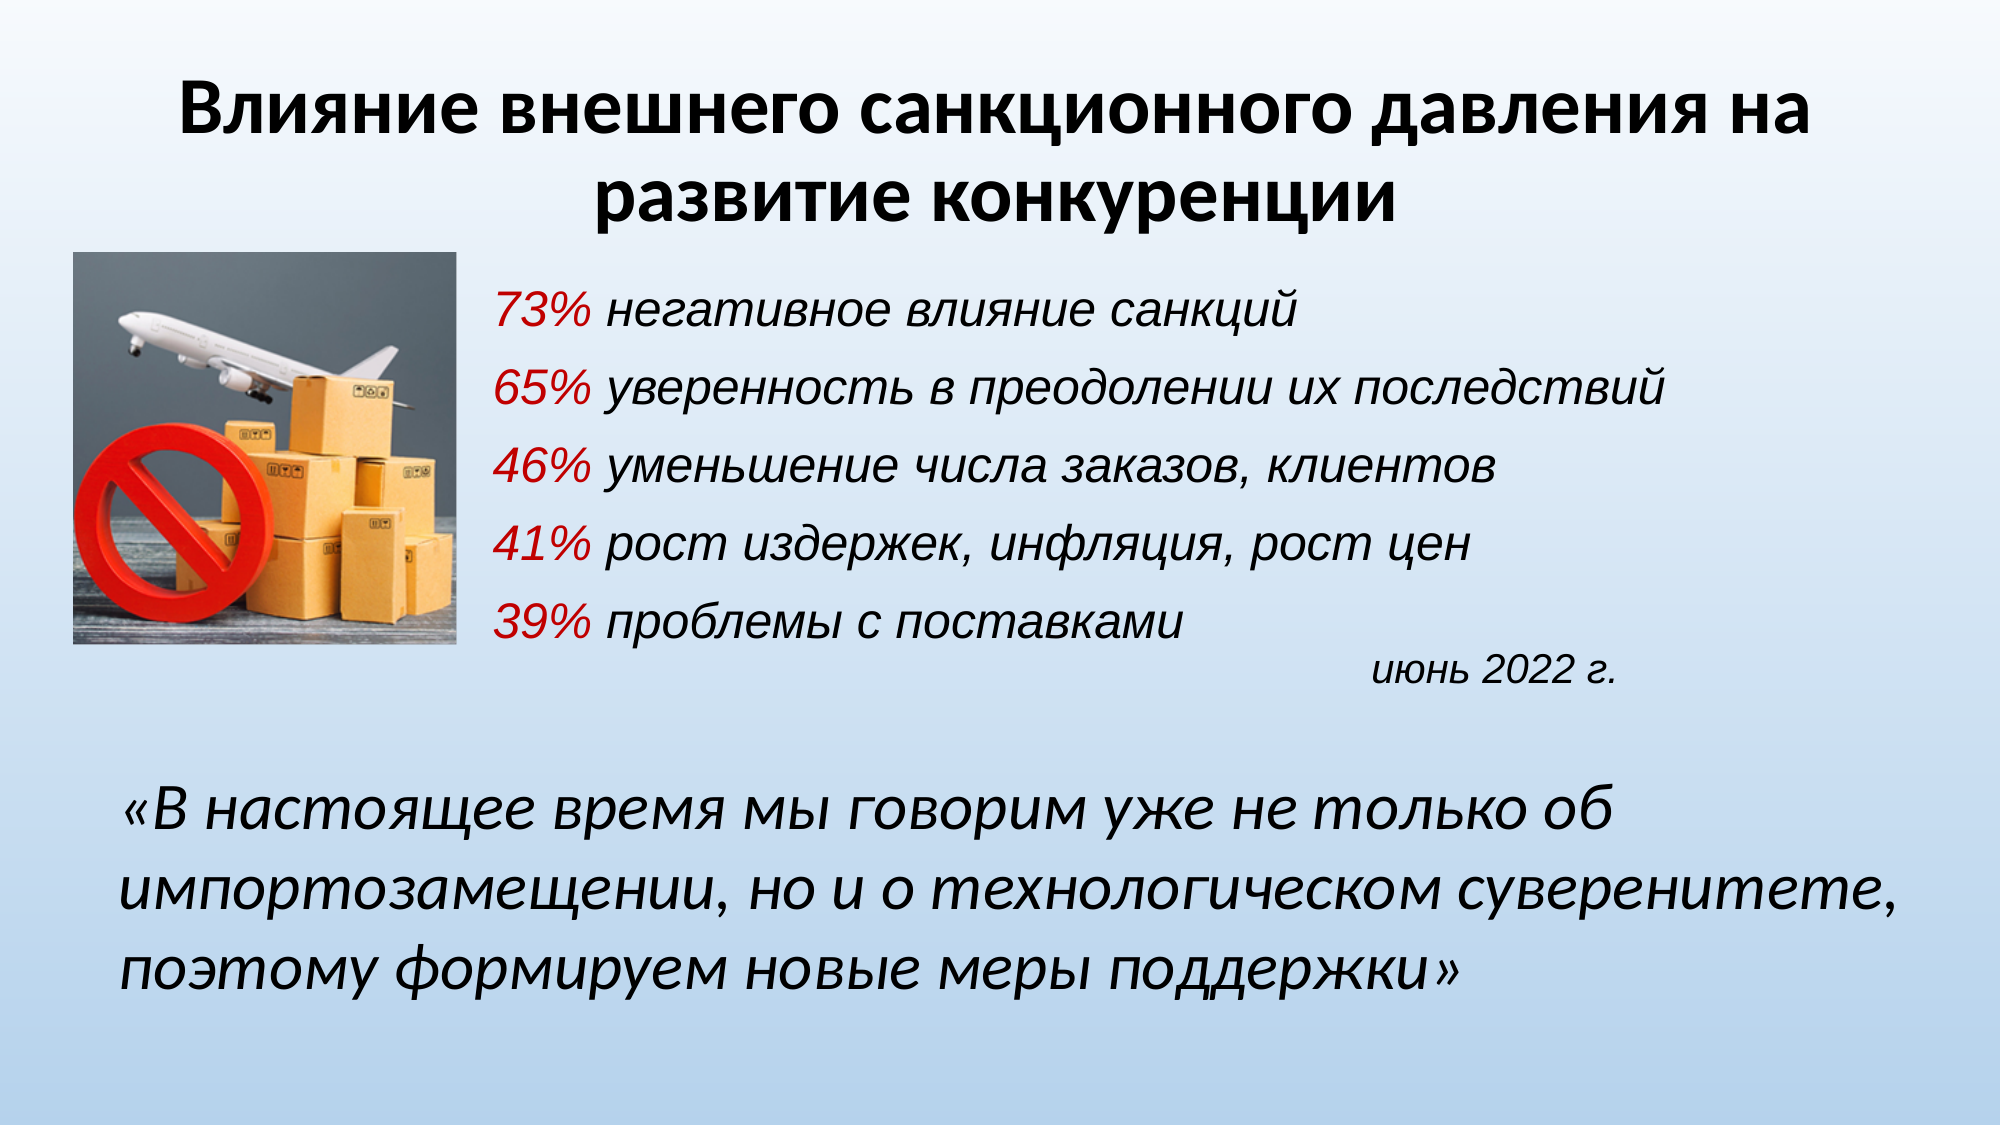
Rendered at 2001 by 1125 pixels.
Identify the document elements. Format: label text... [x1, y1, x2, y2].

title 73% негативное влияние санкций 65% уверенность в преодолении их последствий 46% уменьшение числа заказов, клиентов 41% рост издержек, инфляция, рост цен 39% проблемы с поставками [477, 323, 1933, 656]
picture [73, 252, 459, 646]
text_box июнь 2022 г. [1356, 634, 1634, 700]
text_box «В настоящее время мы говорим уже не только об импортозамещении, но и о технологическом суверенитете, поэтому формируем новые меры поддержки» [103, 755, 2000, 1011]
subtitle Влияние внешнего санкционного давления на развитие конкуренции [116, 56, 1876, 230]
text_box [84, 230, 1975, 323]
